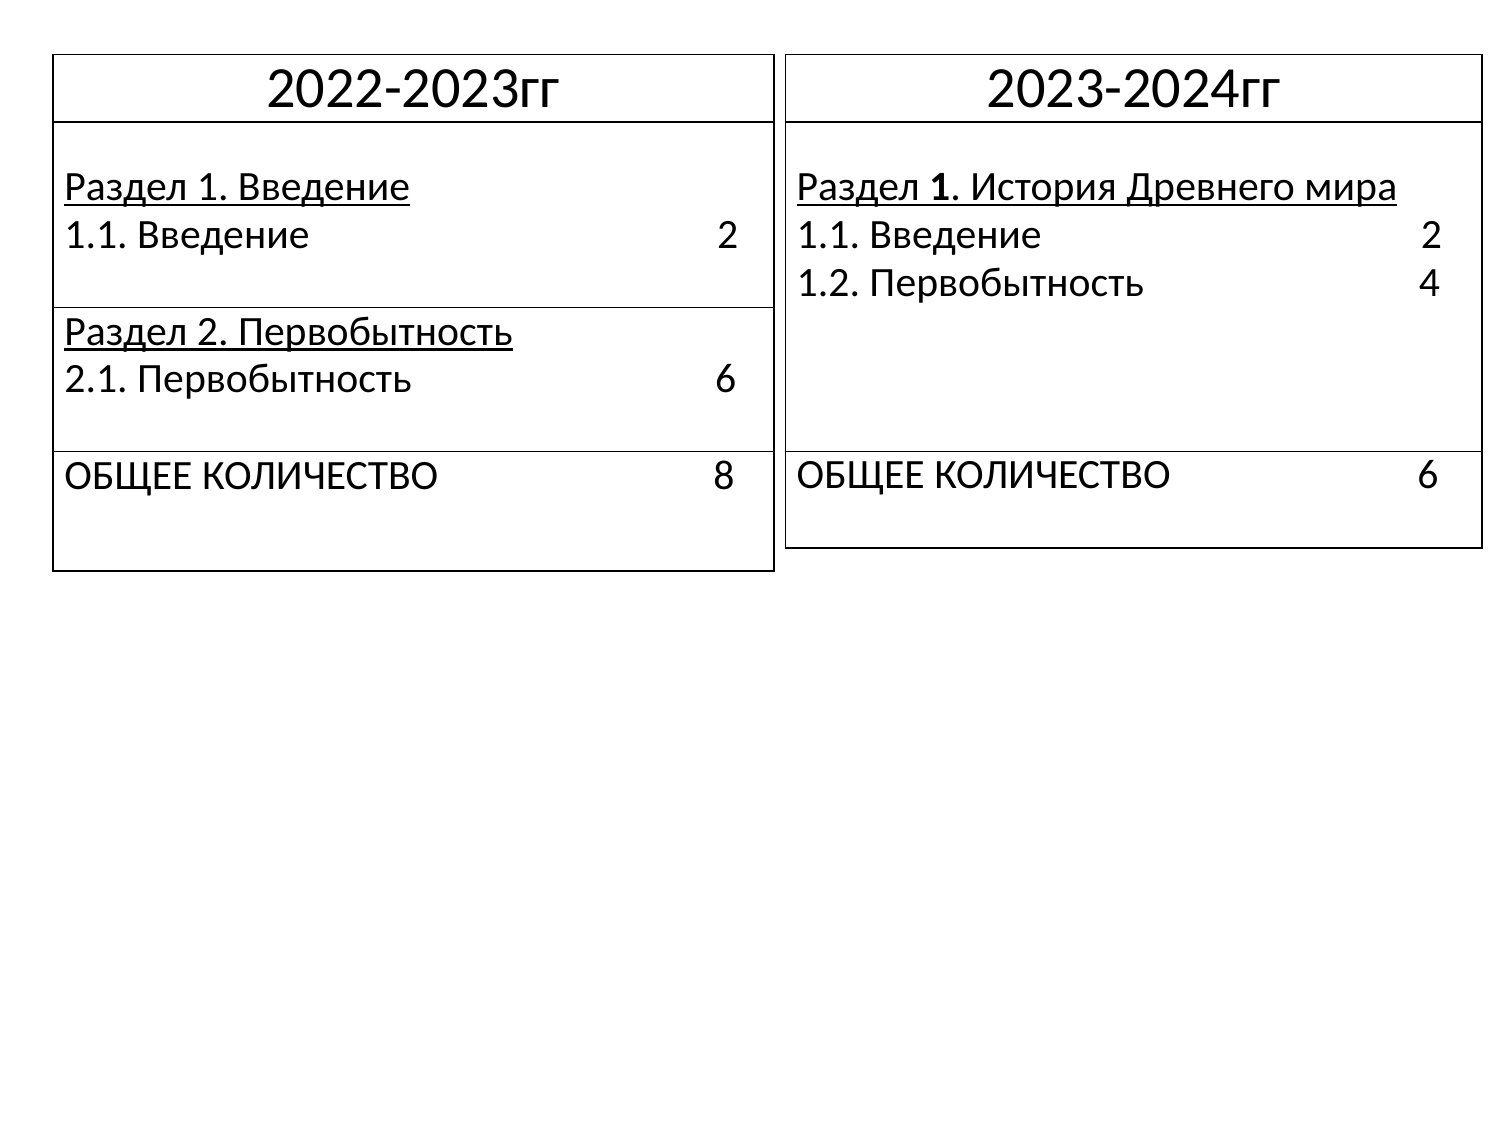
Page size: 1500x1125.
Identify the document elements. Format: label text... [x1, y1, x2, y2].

table_cell Раздел 2. Первобытность 2.1. Первобытность 6 [54, 308, 773, 451]
table_header 2023-2024гг [786, 55, 1481, 121]
table_cell ОБЩЕЕ КОЛИЧЕСТВО 6 [786, 452, 1481, 547]
table_cell Раздел 1. История Древнего мира 1.1. Введение 2 1.2. Первобытность 4 [786, 123, 1481, 451]
table_cell Раздел 1. Введение 1.1. Введение 2 [54, 123, 773, 307]
table_header 2022-2023гг [54, 55, 773, 121]
table_cell ОБЩЕЕ КОЛИЧЕСТВО 8 [54, 452, 773, 570]
